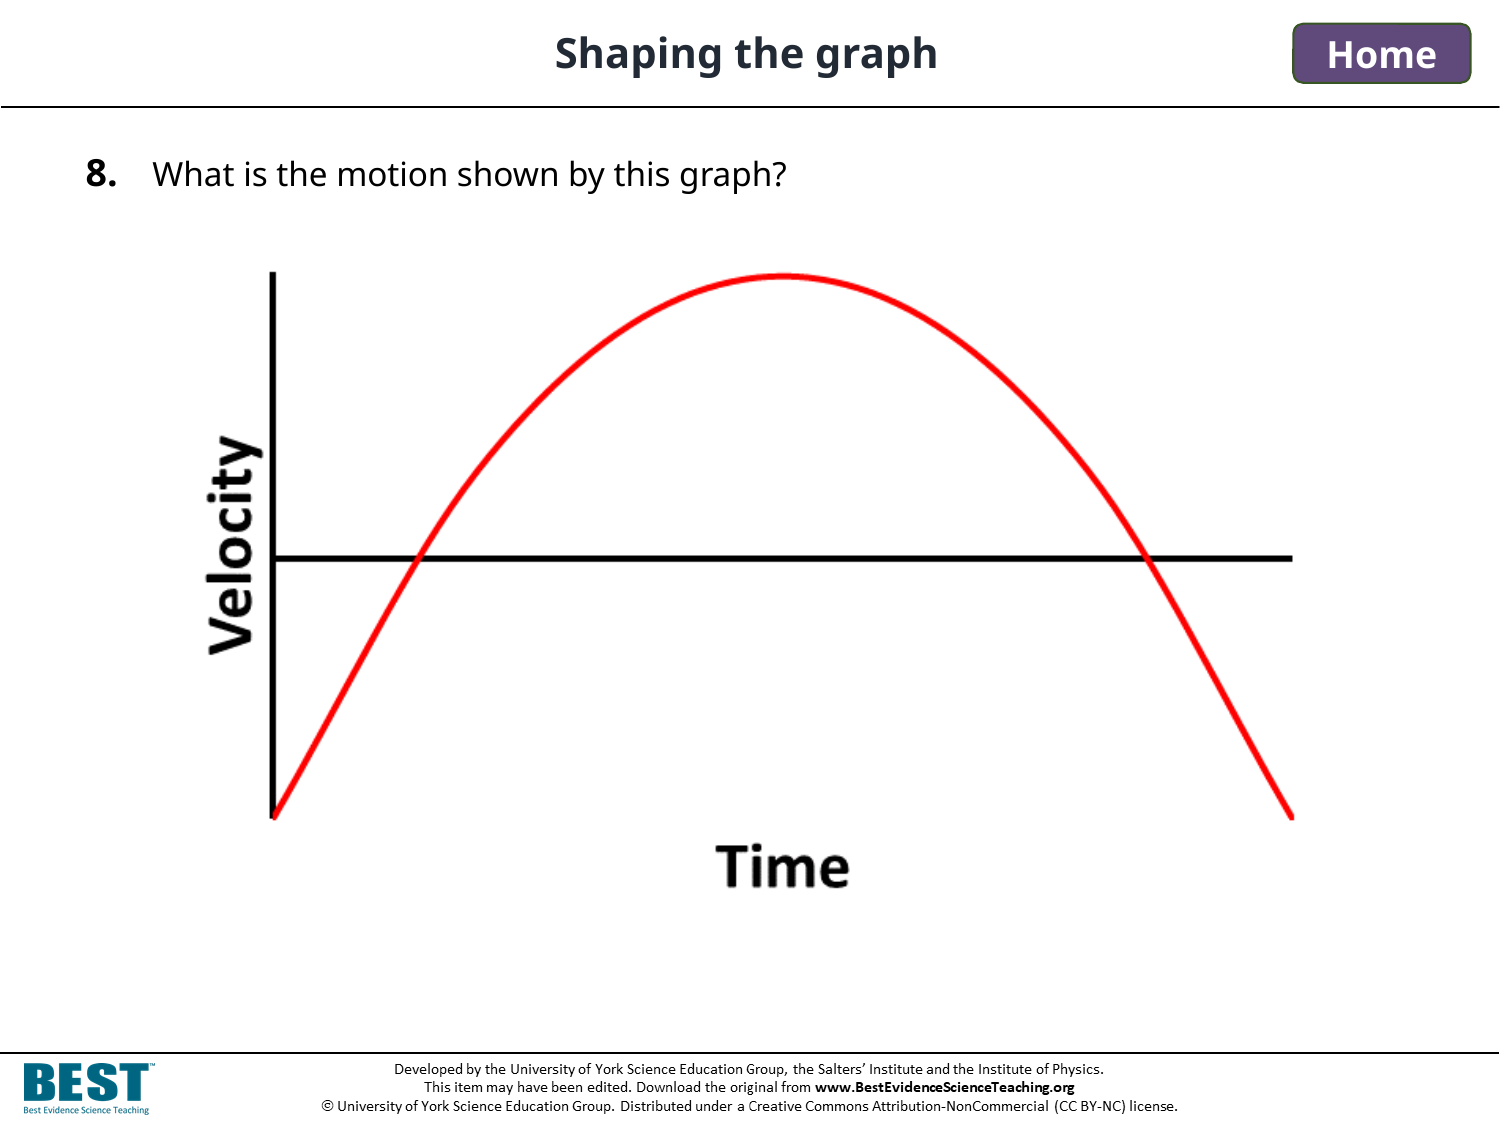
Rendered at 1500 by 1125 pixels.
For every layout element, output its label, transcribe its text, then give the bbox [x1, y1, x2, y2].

text_box Shaping the graph [23, 4, 1471, 99]
text_box Home [1292, 22, 1472, 84]
picture [0, 106, 1500, 1125]
